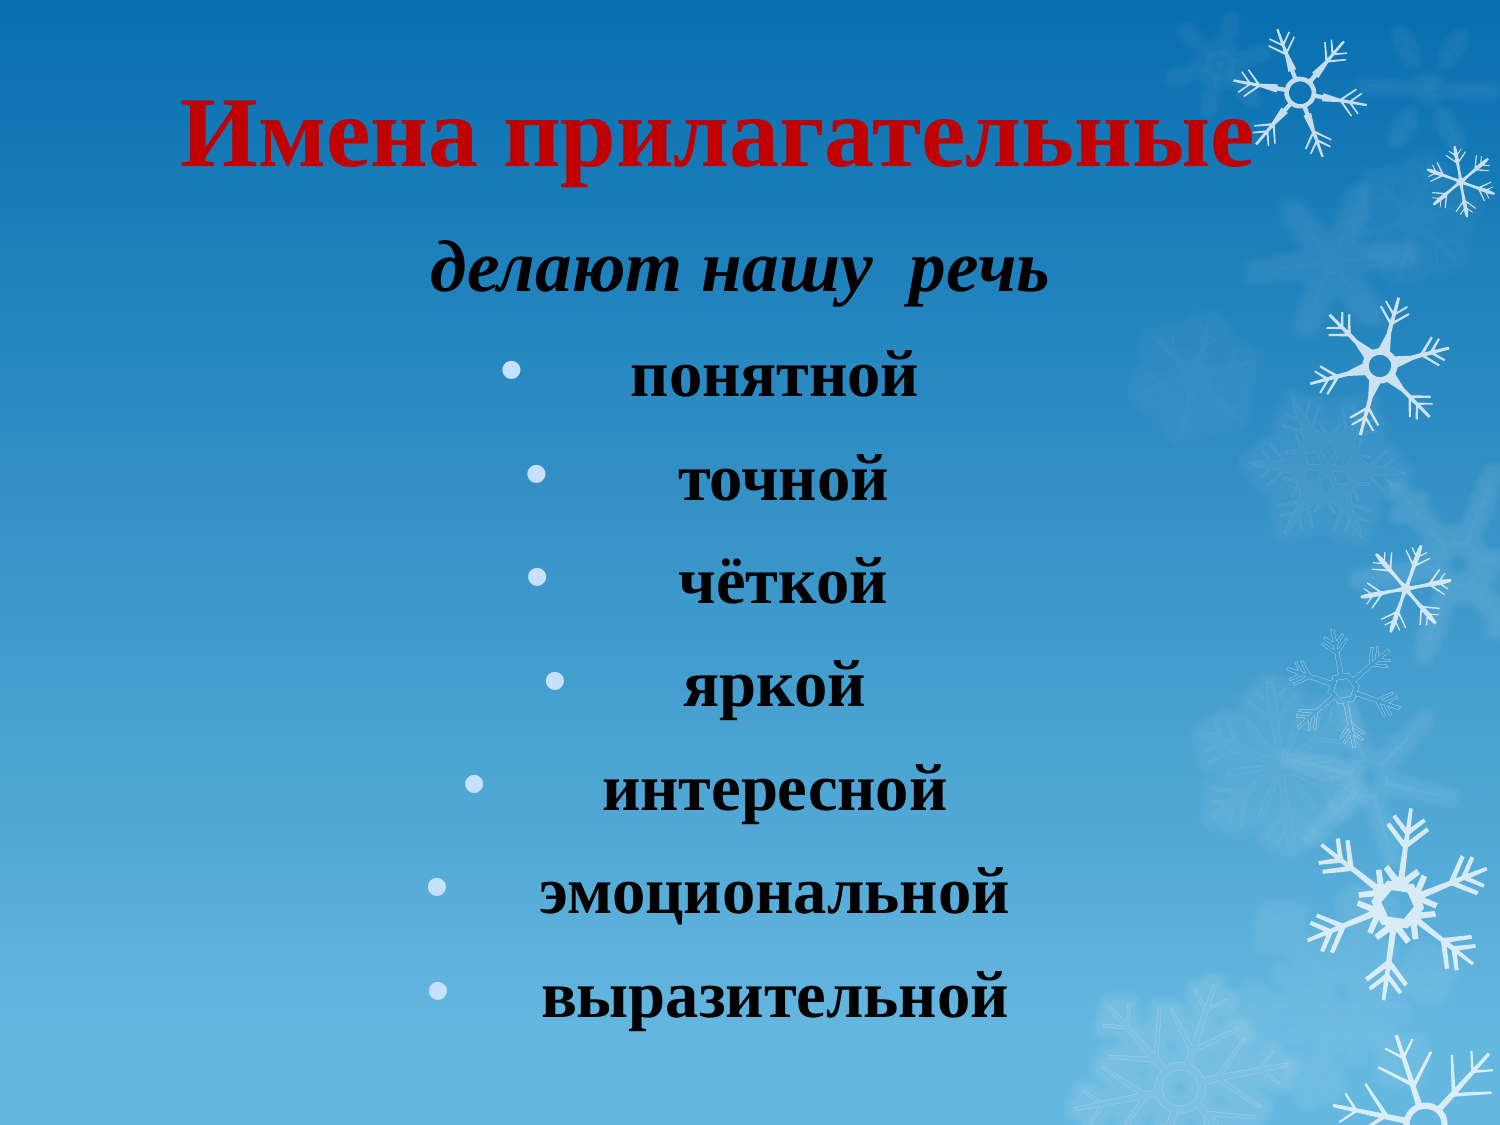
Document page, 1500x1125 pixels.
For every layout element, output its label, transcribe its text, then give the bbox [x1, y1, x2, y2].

list делают нашу речь понятной точной чёткой яркой интересной эмоциональной выразительной [165, 210, 1335, 1043]
title Имена прилагательные [165, 110, 1335, 210]
